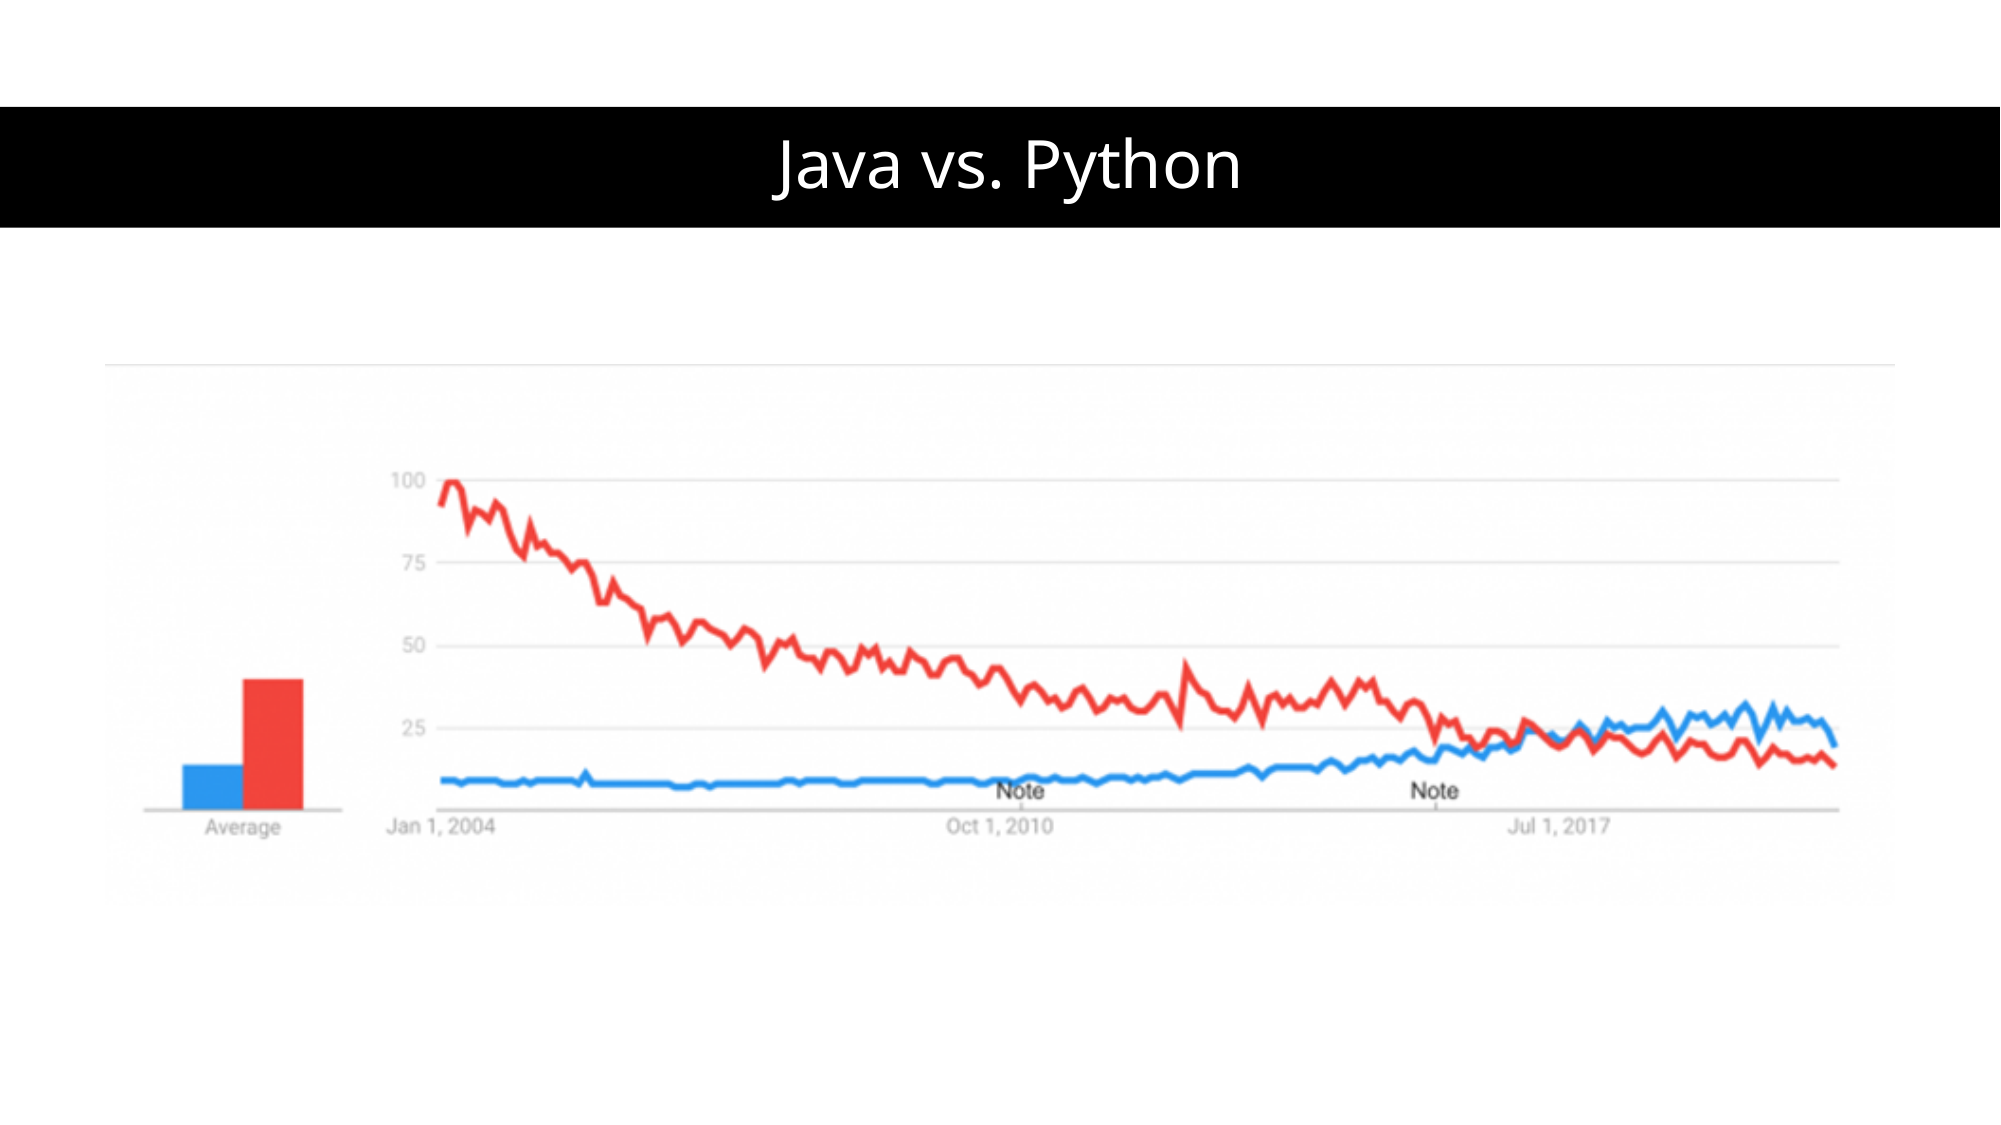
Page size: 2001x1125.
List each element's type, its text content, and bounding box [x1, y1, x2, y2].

text_box [0, 106, 2000, 229]
title Java vs. Python [91, 105, 1931, 228]
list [105, 364, 1895, 906]
